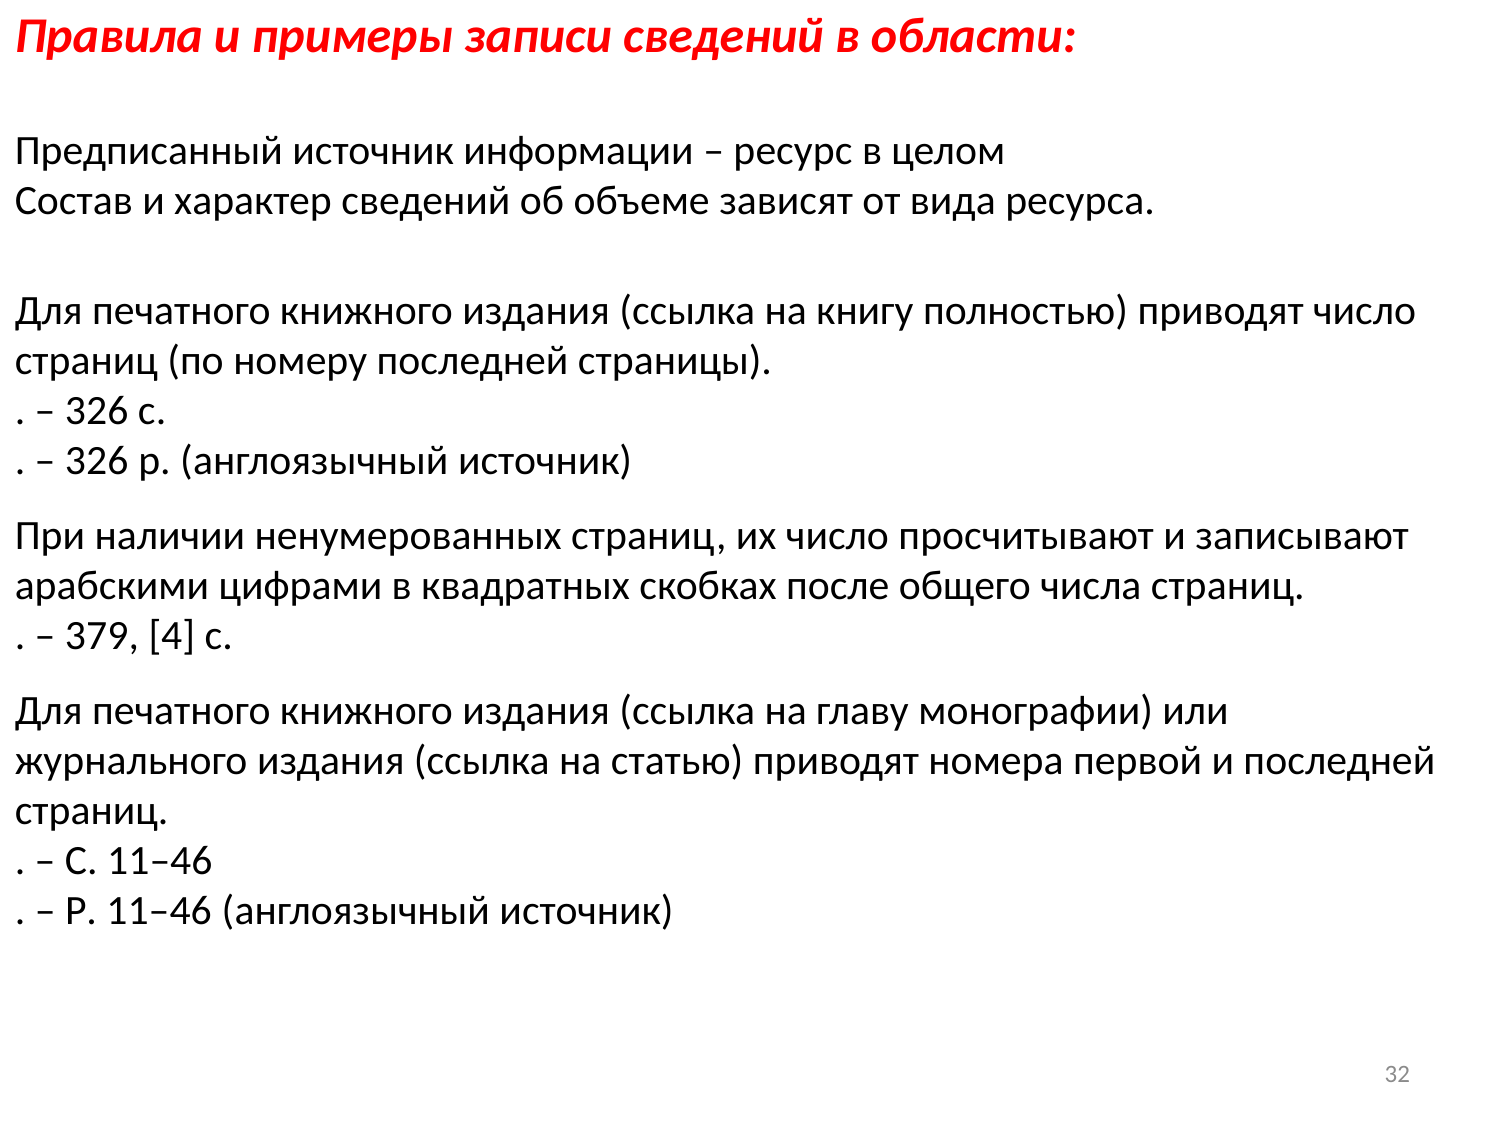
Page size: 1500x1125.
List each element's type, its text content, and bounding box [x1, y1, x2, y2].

slide_number 32 [1074, 1042, 1425, 1103]
text_box Правила и примеры записи сведений в области: Предписанный источник информации – ресурс в целом Состав и характер сведений об объеме зависят от вида ресурса. Для печатного книжного издания (ссылка на книгу полностью) приводят число страниц (по номеру последней страницы). . – 326 с. . – 326 p. (англоязычный источник) При наличии ненумерованных страниц, их число просчитывают и записывают арабскими цифрами в квадратных скобках после общего числа страниц. . – 379, [4] с. Для печатного книжного издания (ссылка на главу монографии) или журнального издания (ссылка на статью) приводят номера первой и последней страниц. . – С. 11–46 . – P. 11–46 (англоязычный источник) [0, 0, 1483, 941]
